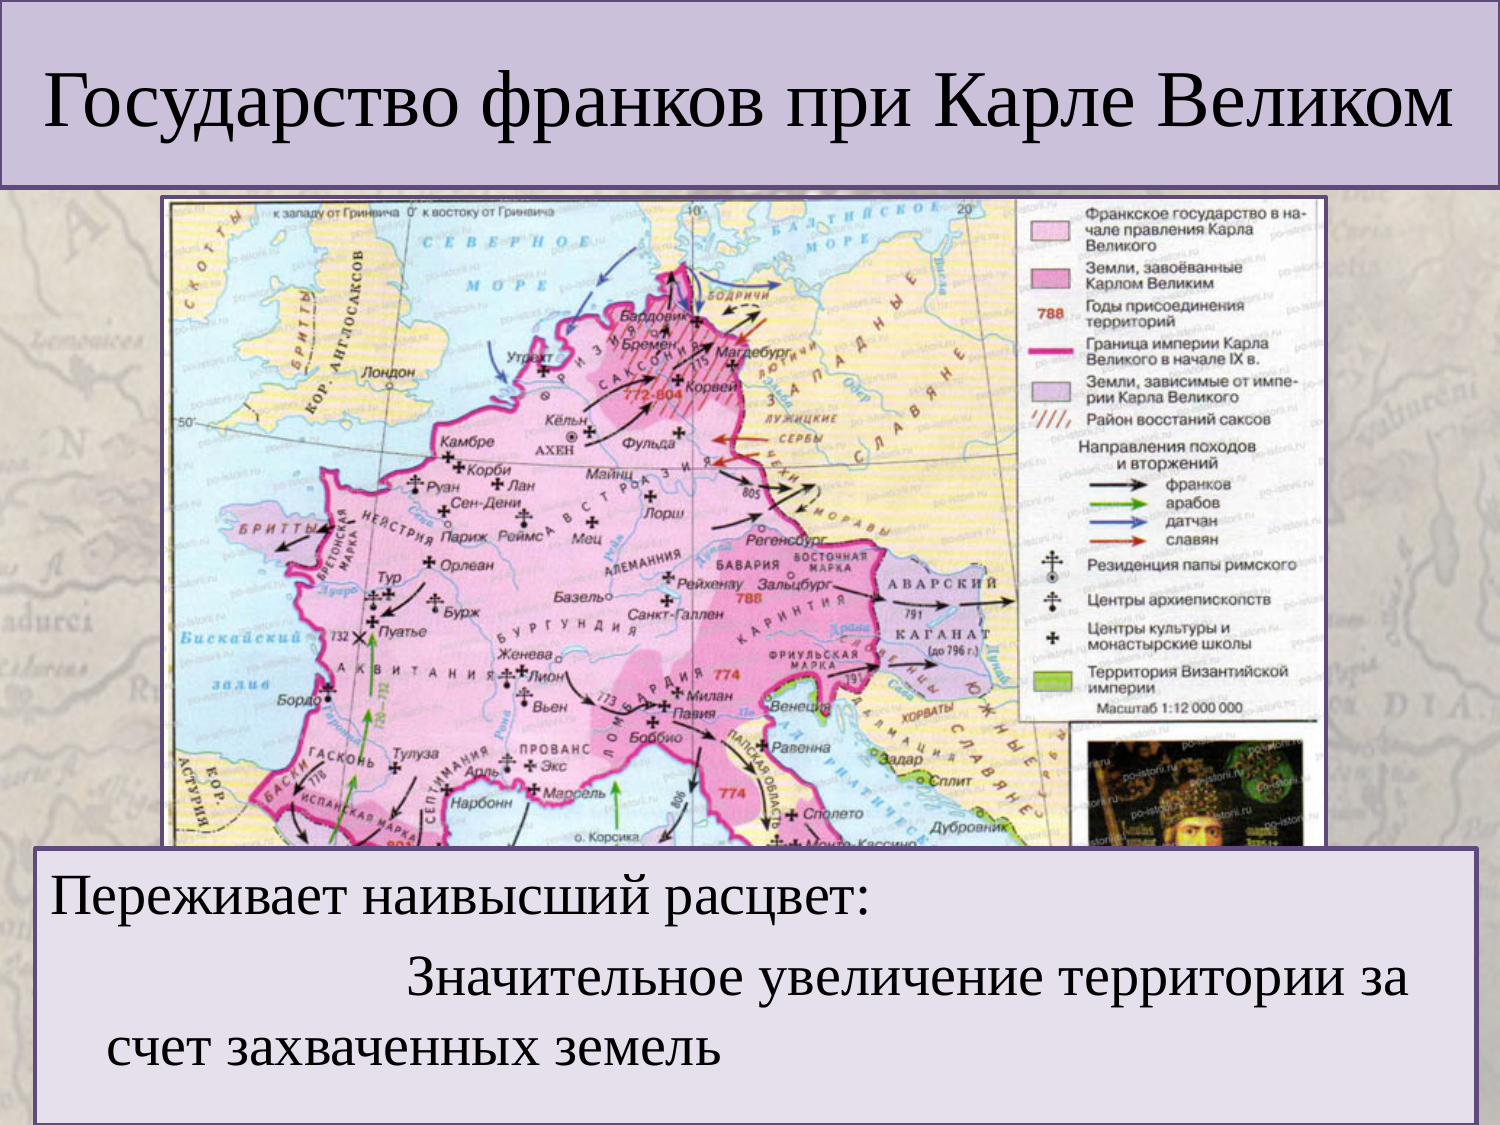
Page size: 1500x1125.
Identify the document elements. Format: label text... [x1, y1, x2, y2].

text_box Переживает наивысший расцвет: Значительное увеличение территории за счет захваченных земель [35, 848, 1477, 1125]
title Государство франков при Карле Великом [0, 0, 1500, 188]
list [163, 198, 1325, 1084]
